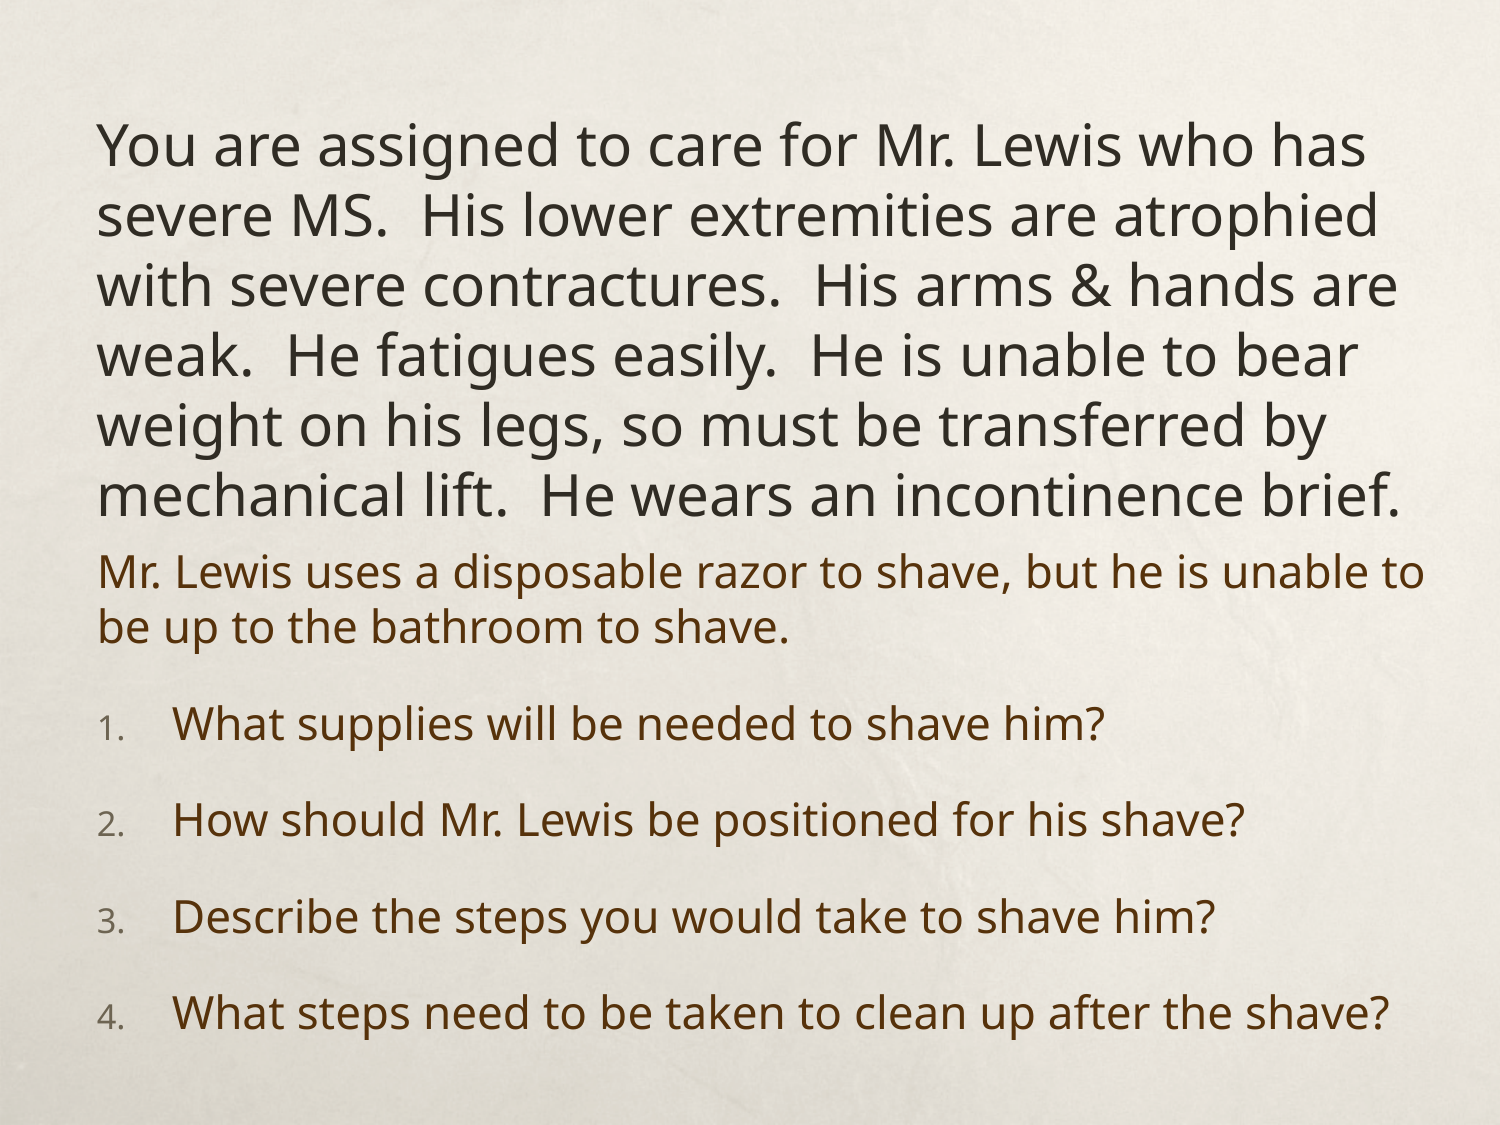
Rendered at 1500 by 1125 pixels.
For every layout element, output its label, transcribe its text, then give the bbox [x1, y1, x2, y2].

title You are assigned to care for Mr. Lewis who has severe MS. His lower extremities are atrophied with severe contractures. His arms & hands are weak. He fatigues easily. He is unable to bear weight on his legs, so must be transferred by mechanical lift. He wears an incontinence brief. [81, 15, 1419, 535]
list Mr. Lewis uses a disposable razor to shave, but he is unable to be up to the bathroom to shave. What supplies will be needed to shave him? How should Mr. Lewis be positioned for his shave? Describe the steps you would take to shave him? What steps need to be taken to clean up after the shave? [81, 535, 1459, 1059]
